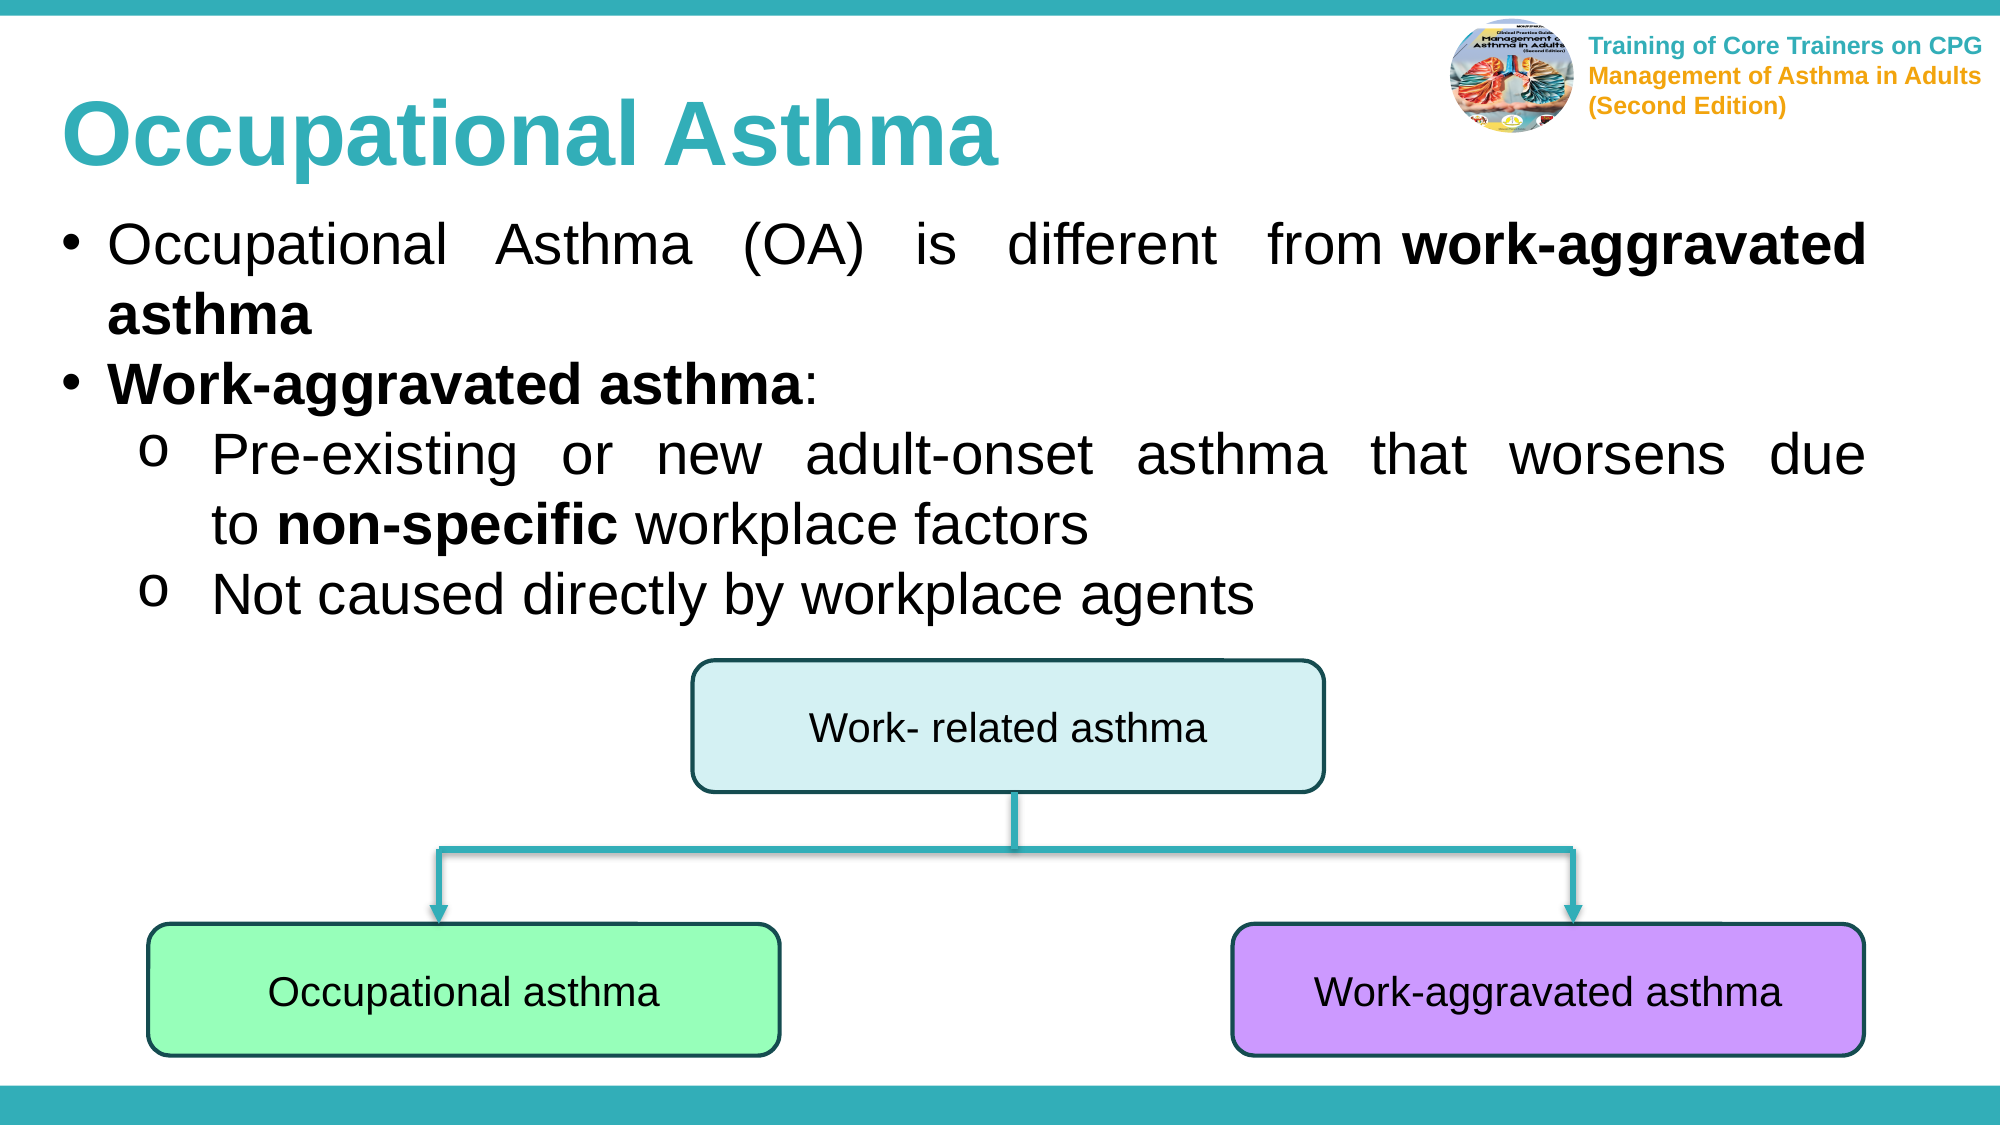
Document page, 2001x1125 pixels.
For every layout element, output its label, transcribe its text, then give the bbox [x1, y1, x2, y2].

text_box Occupational Asthma (OA) is different from work-aggravated asthma Work-aggravated asthma: Pre-existing or new adult-onset asthma that worsens due to non-specific workplace factors Not caused directly by workplace agents [46, 199, 1884, 634]
list Occupational Asthma [46, 65, 2000, 192]
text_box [147, 660, 1865, 1056]
picture [1451, 18, 1573, 65]
